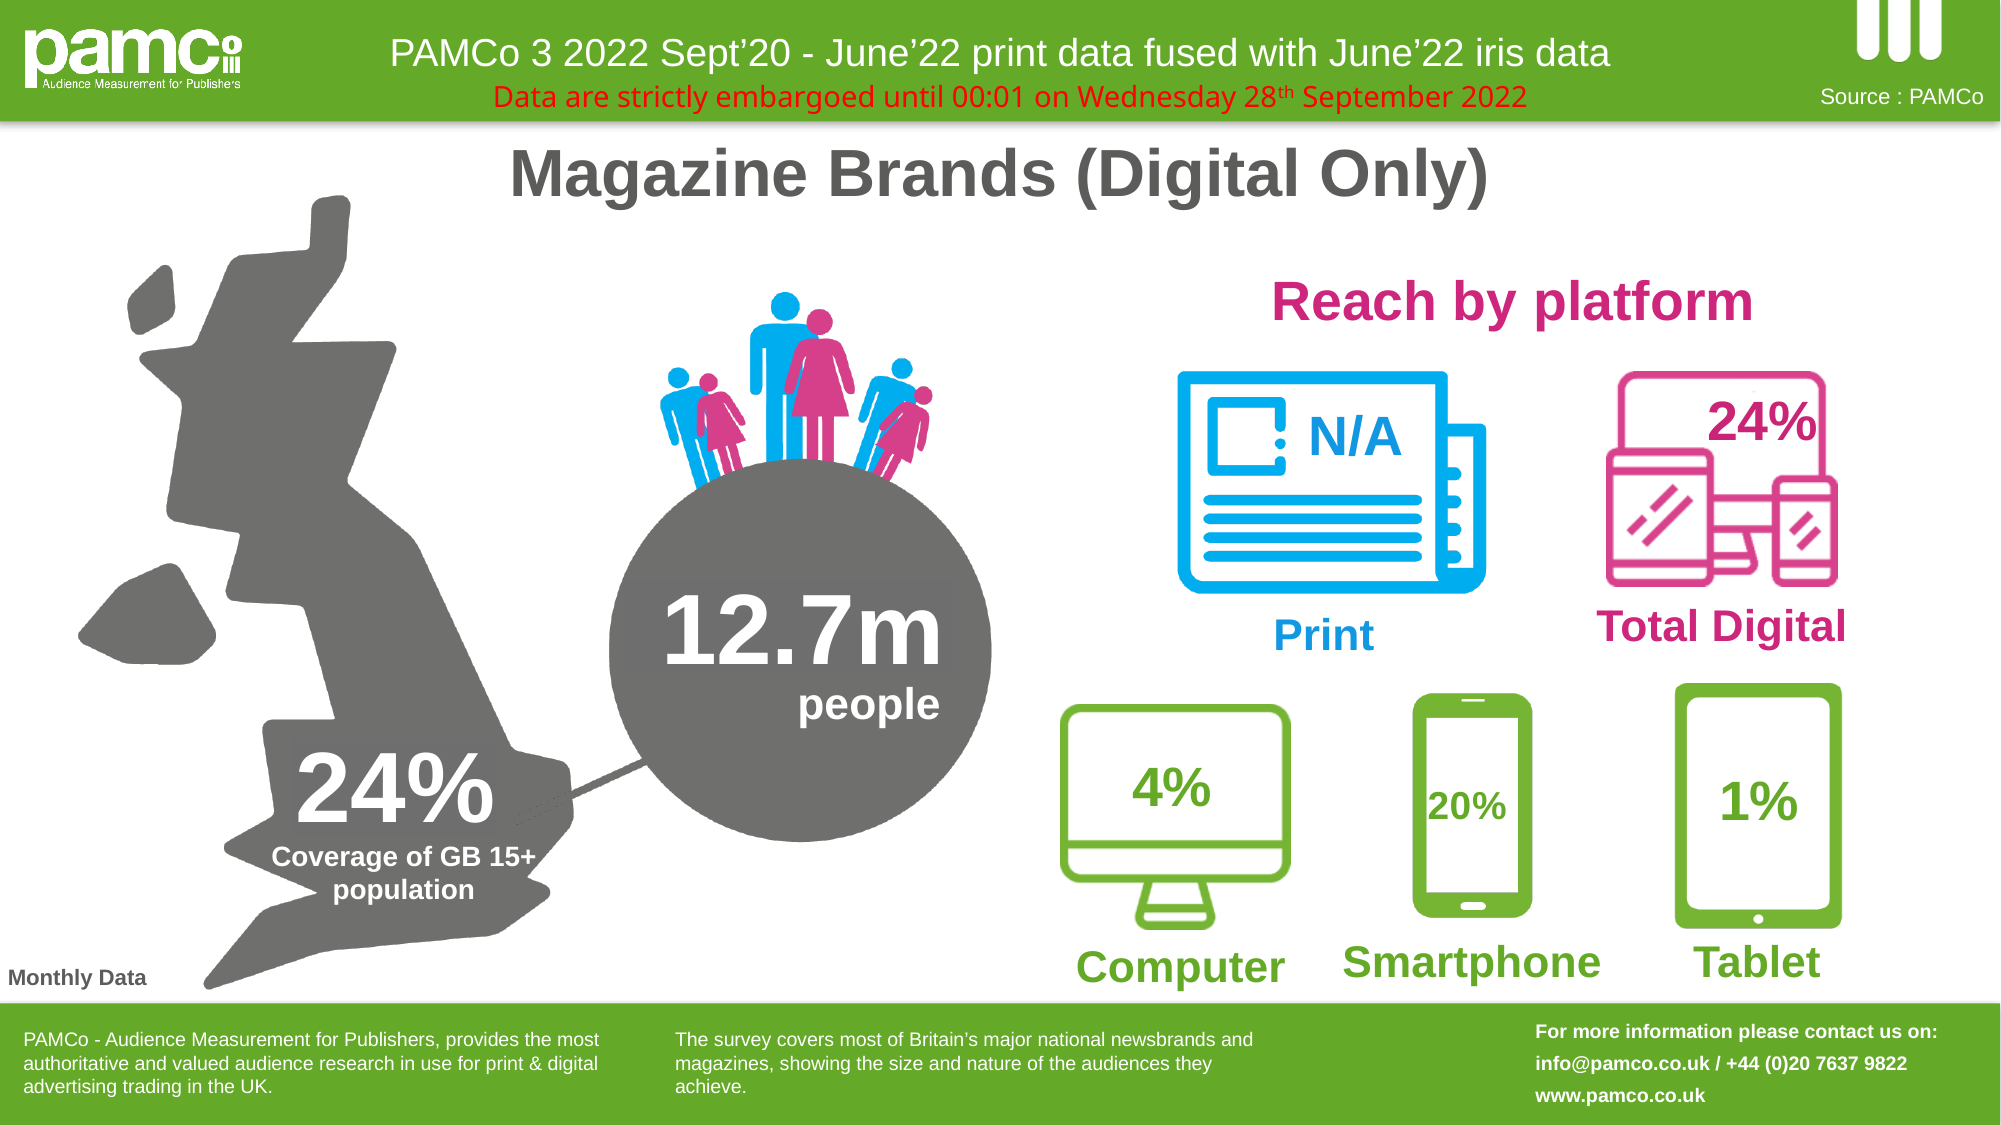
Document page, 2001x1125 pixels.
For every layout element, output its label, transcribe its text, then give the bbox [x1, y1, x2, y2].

text_box N/A [1285, 389, 1428, 477]
picture [1060, 704, 1291, 930]
picture [1850, 0, 1944, 108]
picture [1378, 644, 1565, 944]
picture [1654, 655, 1862, 950]
picture [1142, 326, 1521, 636]
picture [1606, 371, 1838, 587]
picture [55, 218, 1011, 1017]
picture [1282, 624, 1295, 634]
picture [1341, 631, 1350, 636]
text_box Magazine Brands (Digital Only) [0, 122, 2000, 218]
picture [23, 26, 243, 90]
